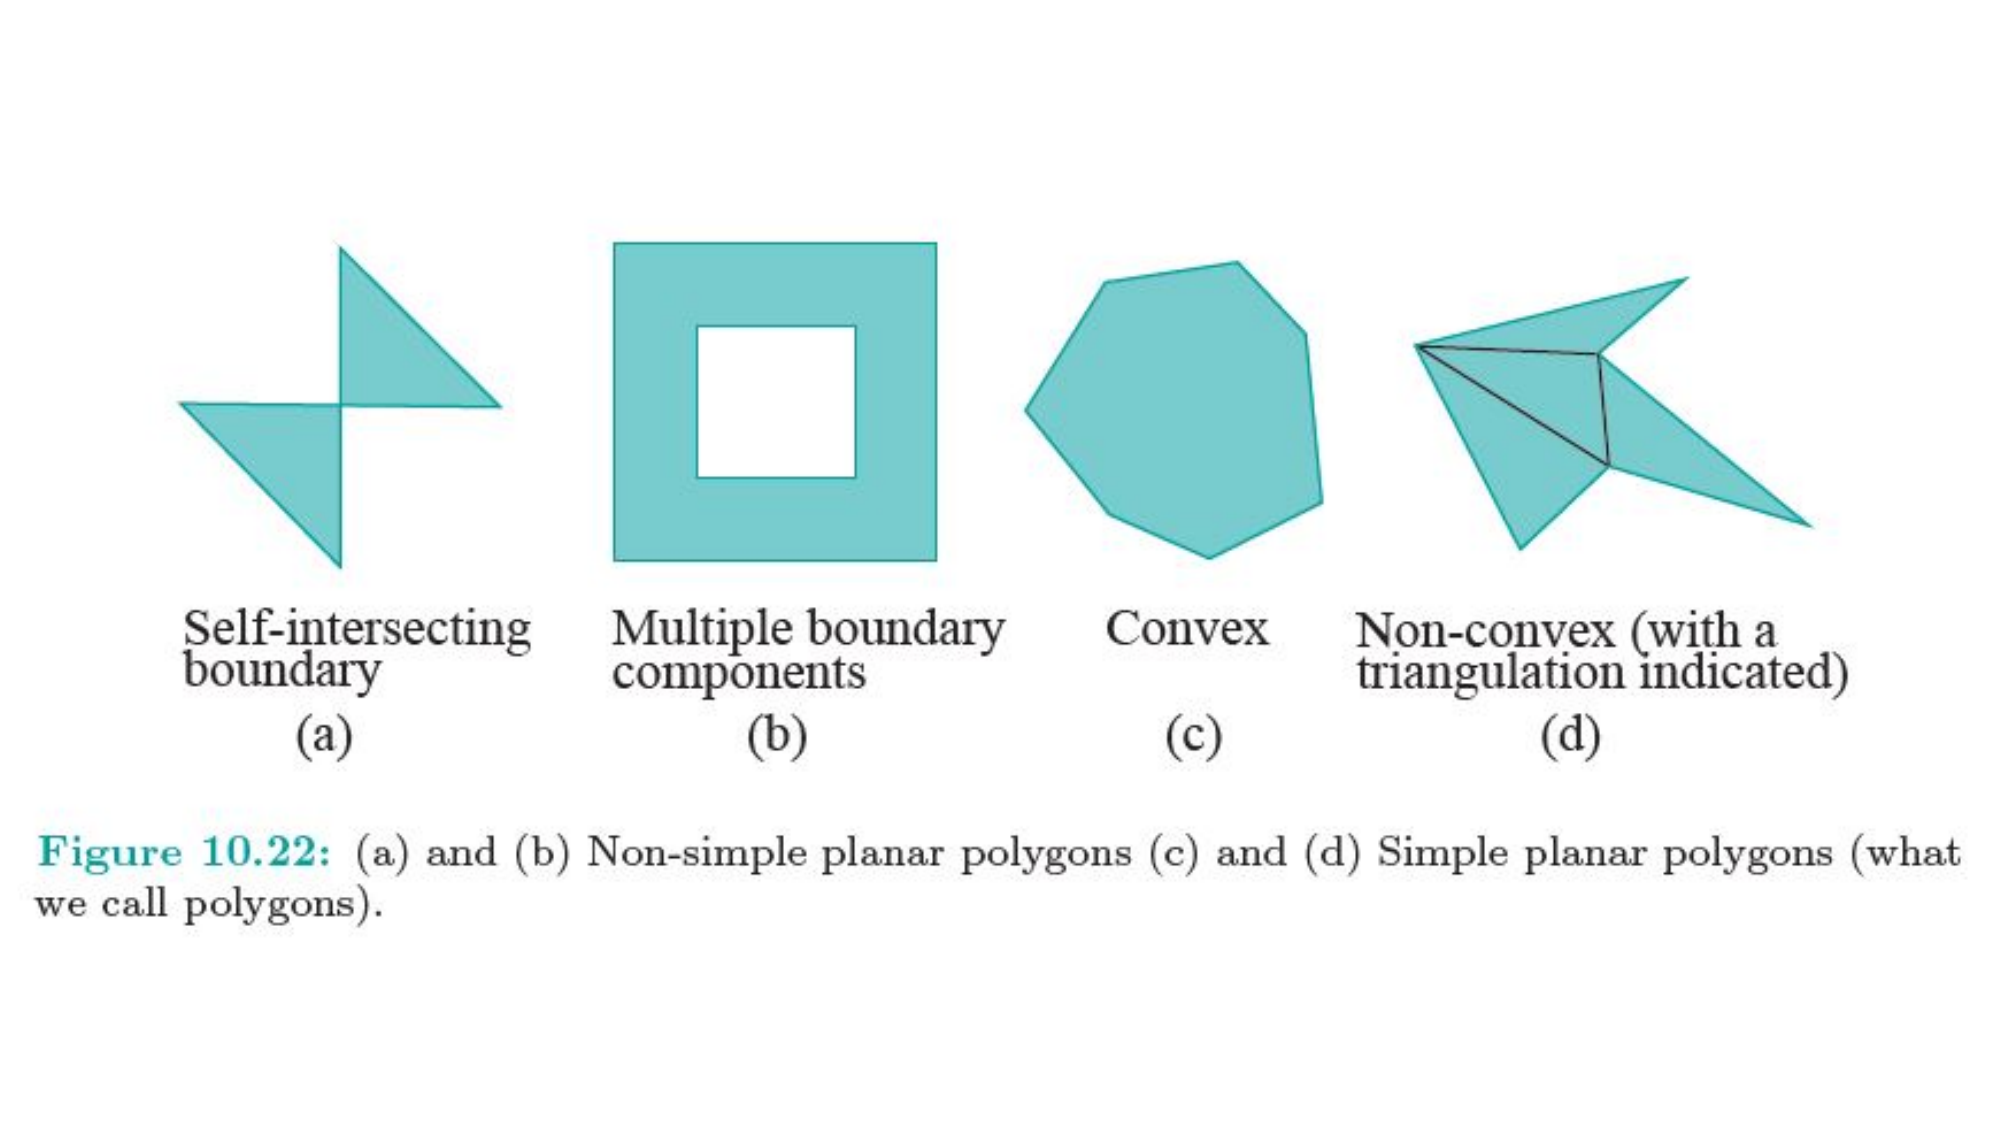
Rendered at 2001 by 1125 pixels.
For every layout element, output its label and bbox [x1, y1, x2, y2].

picture [0, 182, 2000, 942]
